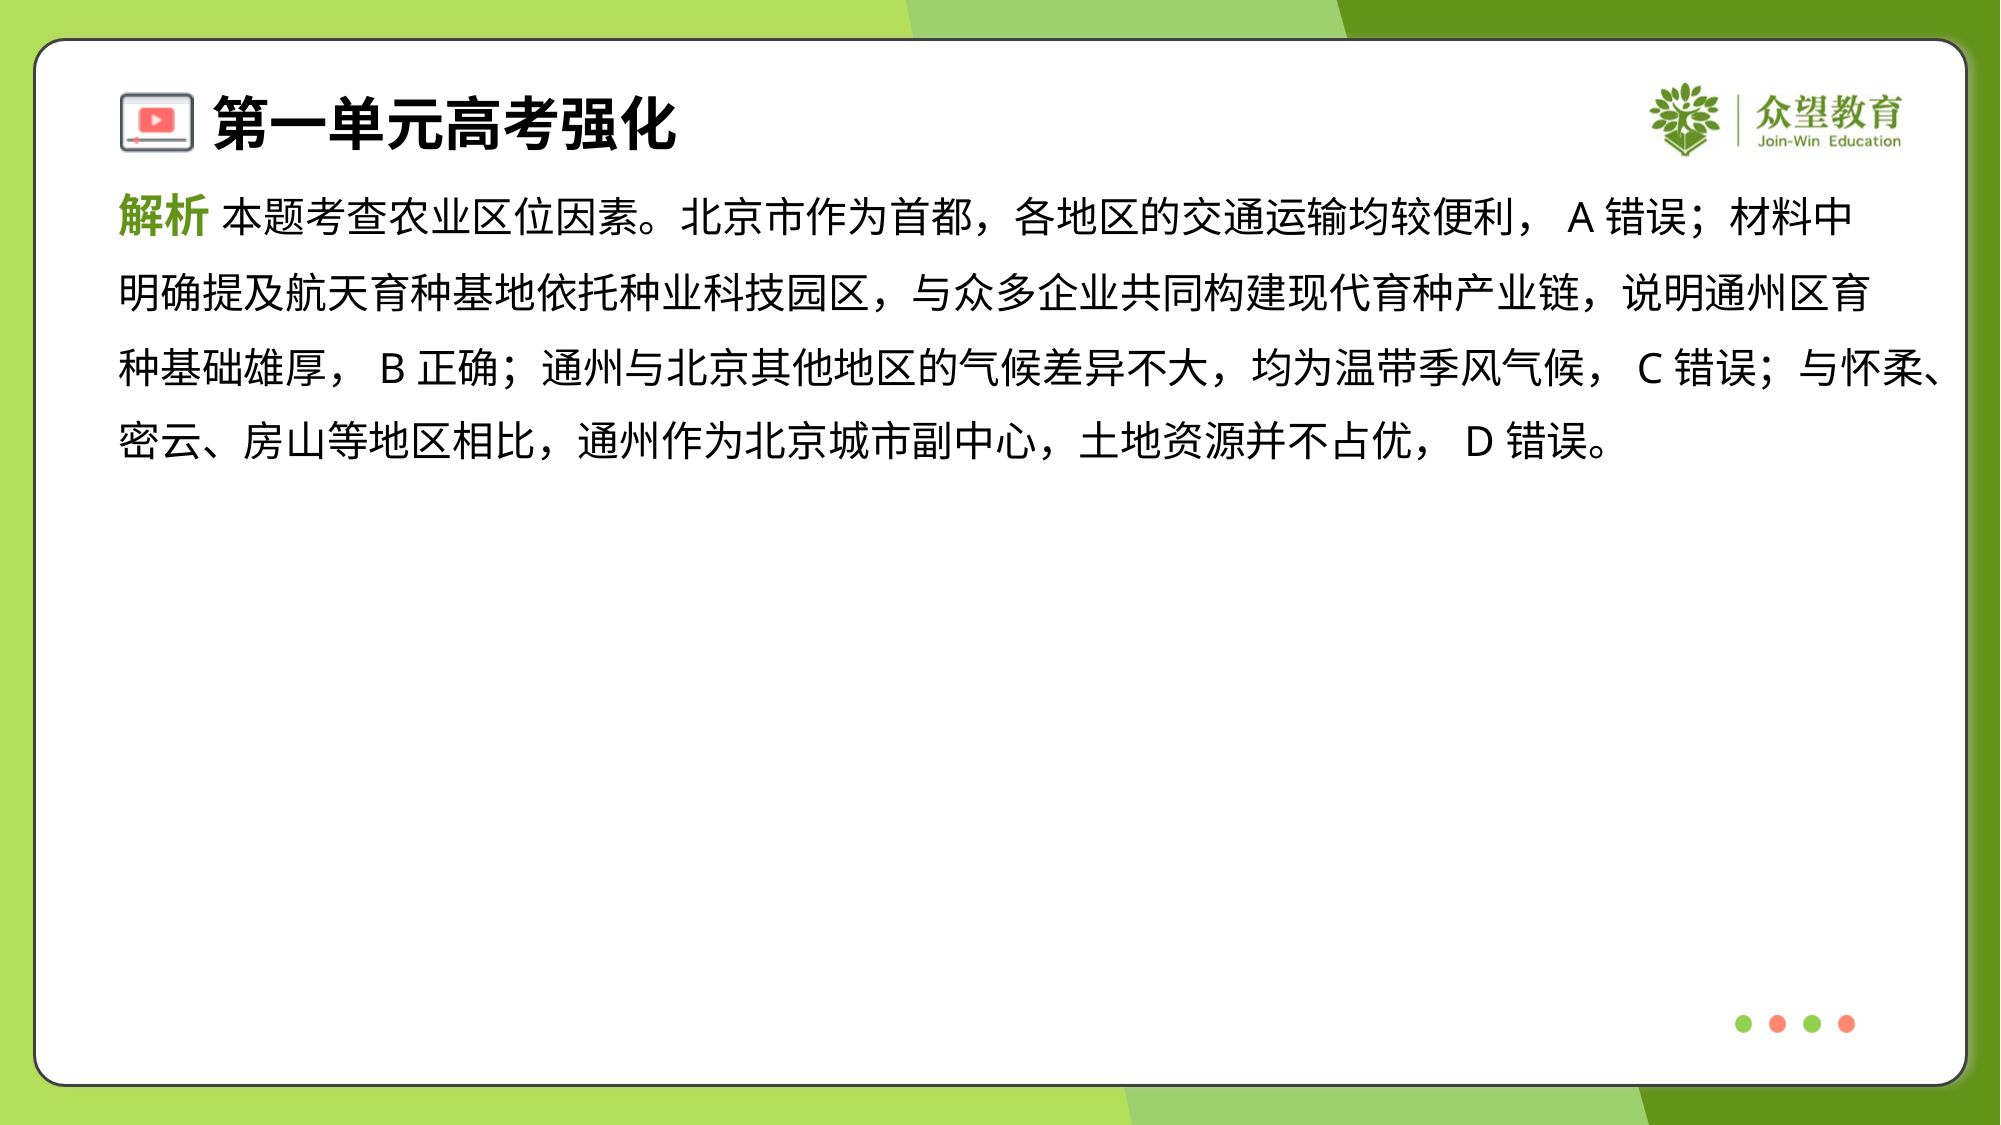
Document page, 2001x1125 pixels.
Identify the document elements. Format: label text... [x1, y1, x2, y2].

text_box 解析 本题考查农业区位因素。北京市作为首都，各地区的交通运输均较便利，A错误；材料中 明确提及航天育种基地依托种业科技园区，与众多企业共同构建现代育种产业链，说明通州区育 种基础雄厚，B正确；通州与北京其他地区的气候差异不大，均为温带季风气候，C错误；与怀柔、 密云、房山等地区相比，通州作为北京城市副中心，土地资源并不占优，D错误。 [118, 164, 1883, 458]
picture [0, 0, 2000, 1125]
